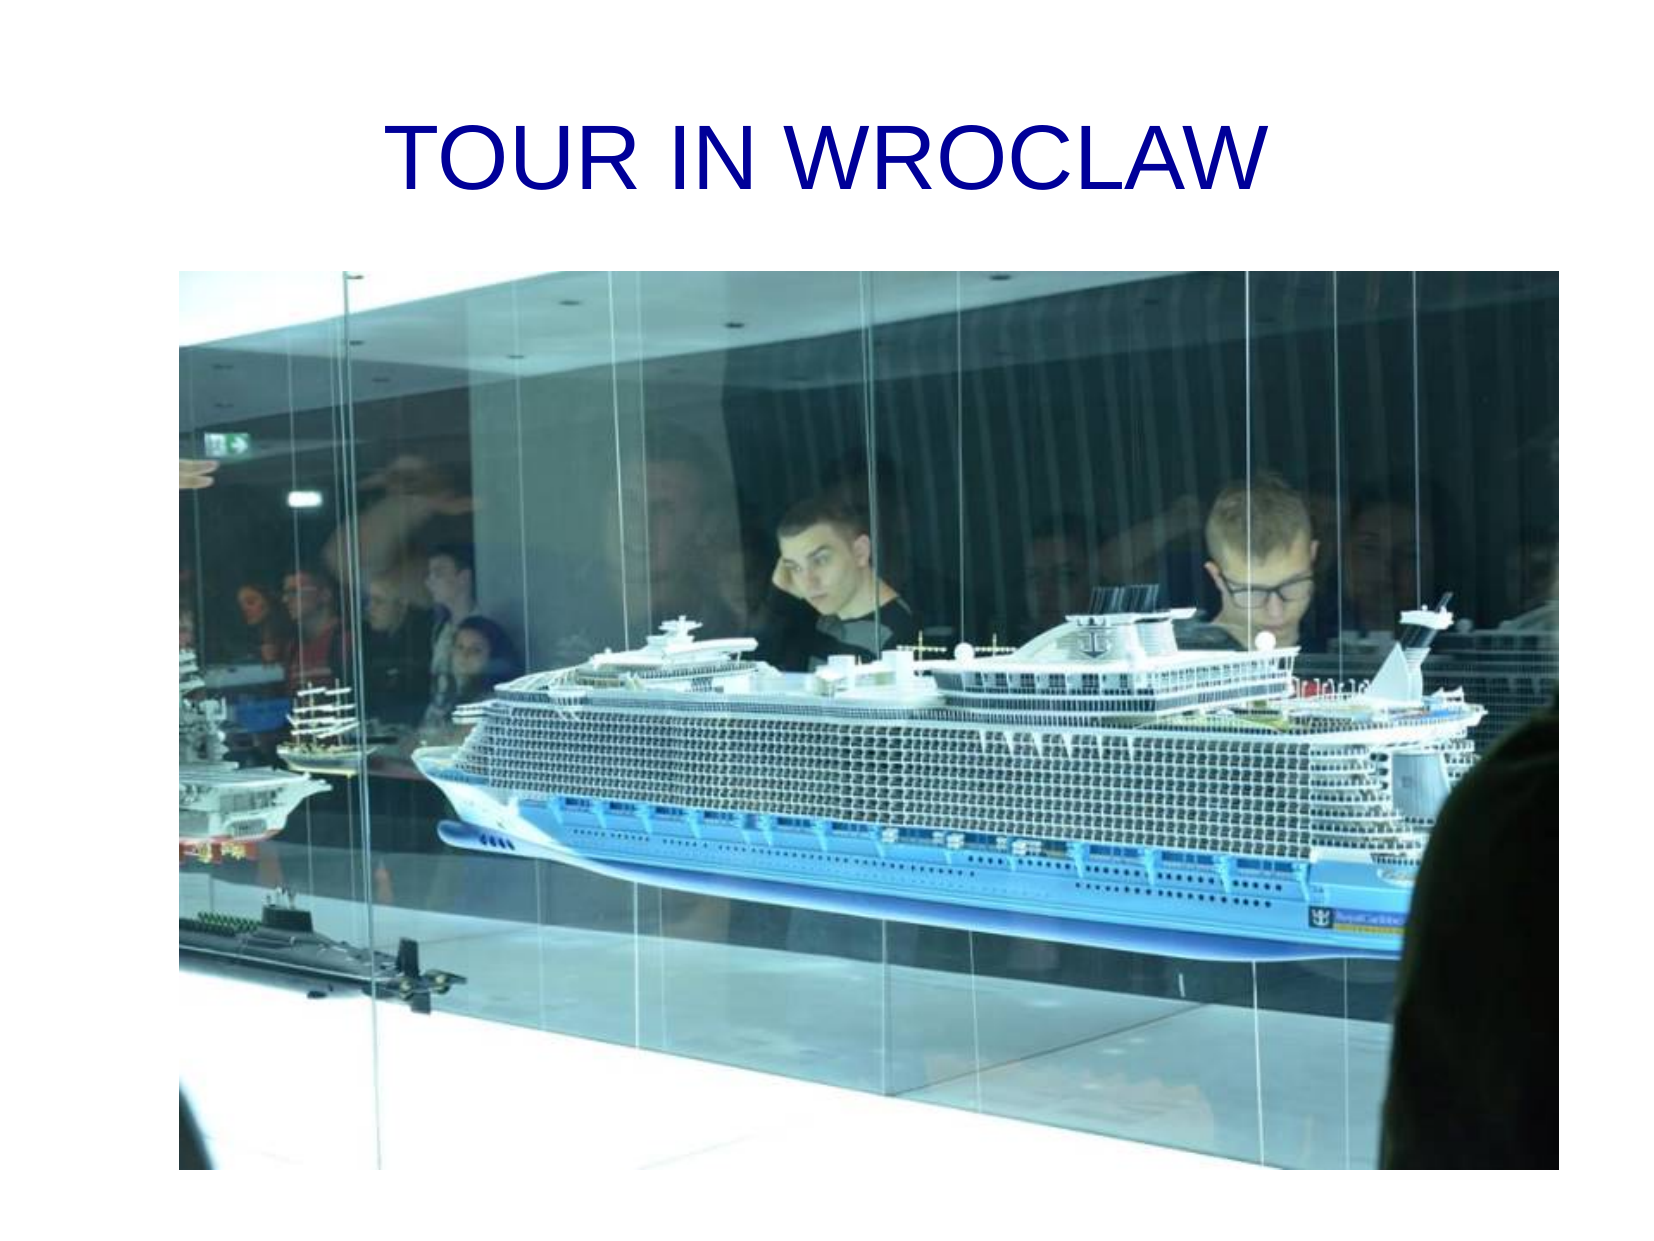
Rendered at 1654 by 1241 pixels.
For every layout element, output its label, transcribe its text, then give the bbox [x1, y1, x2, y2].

title TOUR IN WROCLAW [82, 49, 1571, 257]
picture [179, 271, 1559, 1170]
